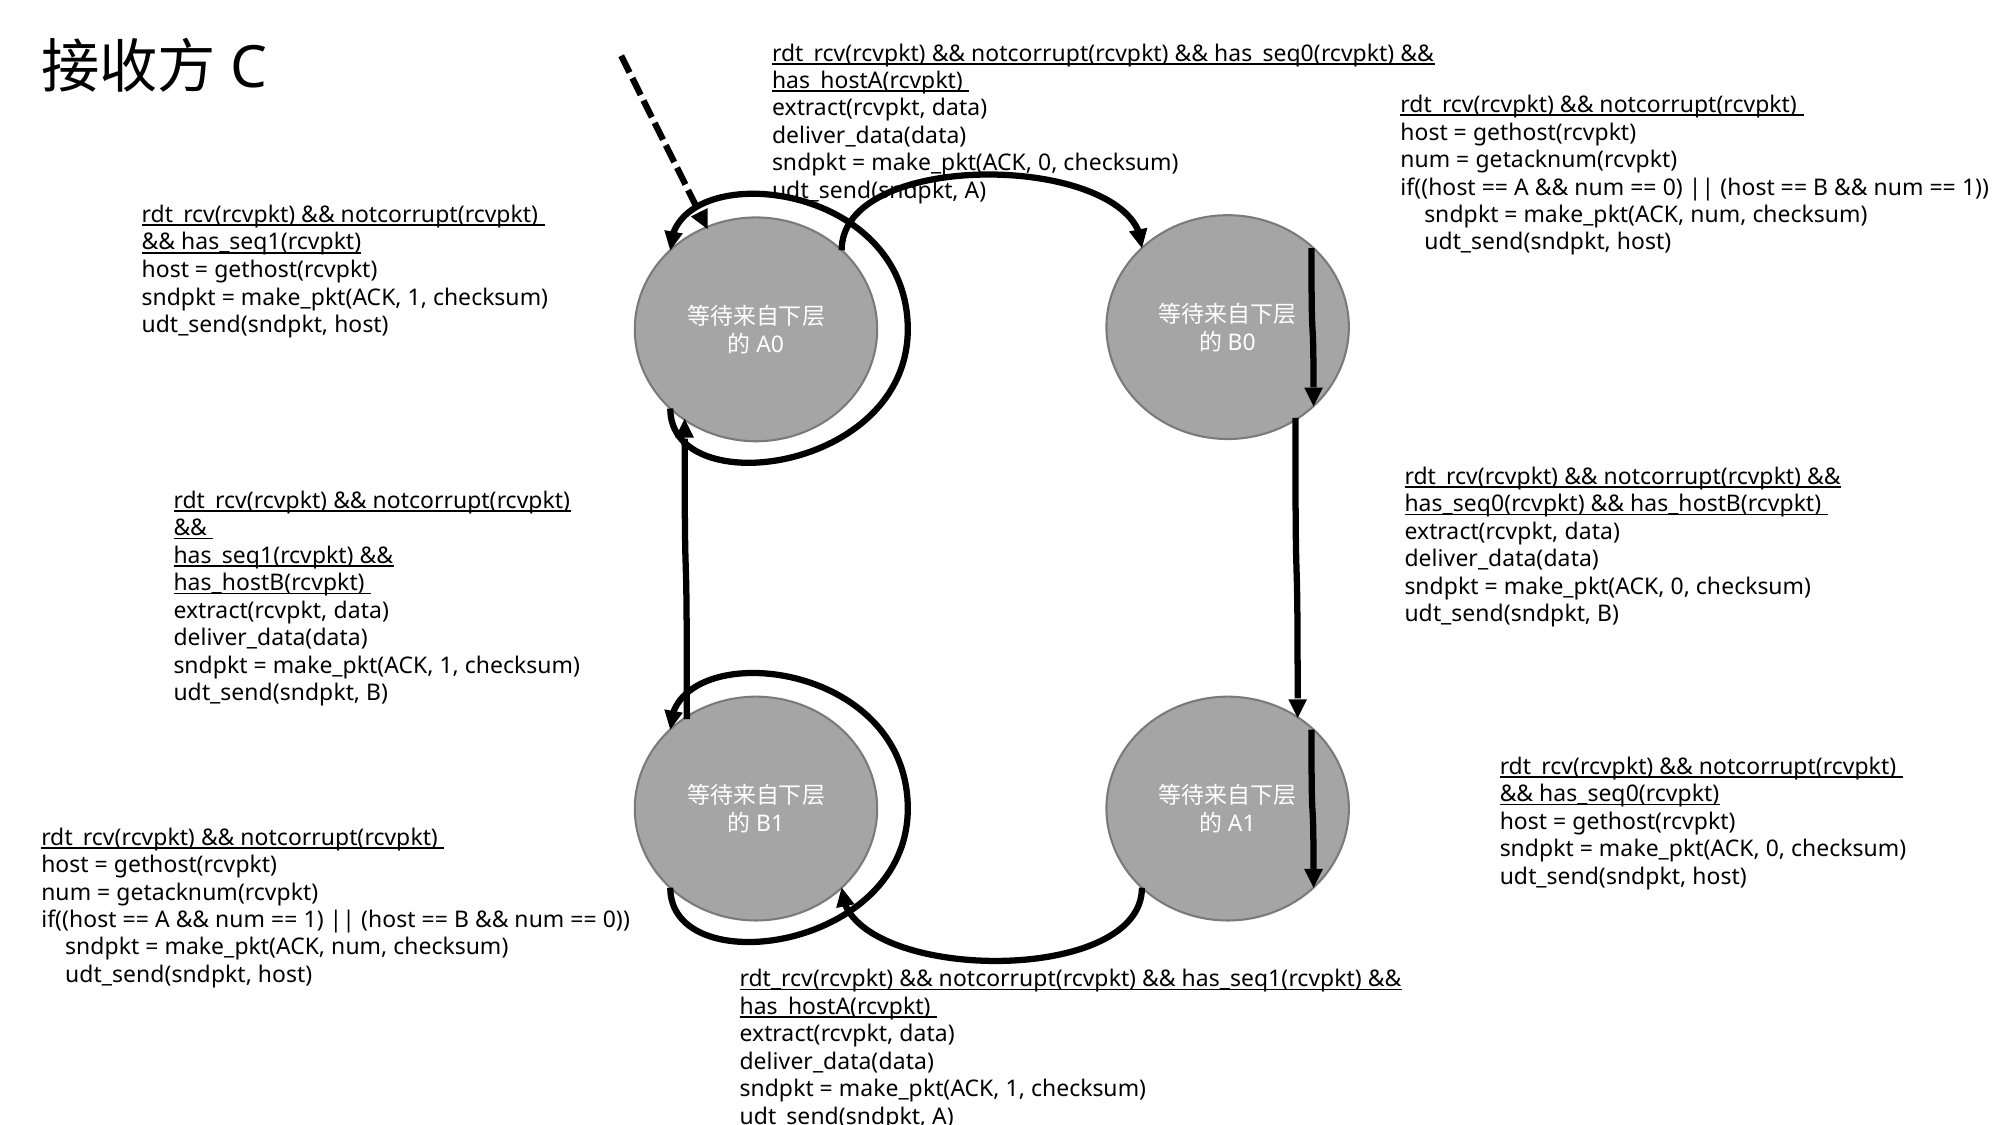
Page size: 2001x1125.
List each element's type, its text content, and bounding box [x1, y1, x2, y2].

text_box rdt_rcv(rcvpkt) && notcorrupt(rcvpkt) && has_seq0(rcvpkt) && has_hostB(rcvpkt) extract(rcvpkt, data) deliver_data(data) sndpkt = make_pkt(ACK, 0, checksum) udt_send(sndpkt, B) [1389, 454, 1861, 634]
text_box rdt_rcv(rcvpkt) && notcorrupt(rcvpkt) && has_seq0(rcvpkt) host = gethost(rcvpkt) sndpkt = make_pkt(ACK, 0, checksum) udt_send(sndpkt, host) [1485, 744, 1927, 897]
text_box rdt_rcv(rcvpkt) && notcorrupt(rcvpkt) host = gethost(rcvpkt) num = getacknum(rcvpkt) if((host == A && num == 1) || (host == B && num == 0)) sndpkt = make_pkt(ACK, num, checksum) udt_send(sndpkt, host) [26, 814, 658, 995]
text_box rdt_rcv(rcvpkt) && notcorrupt(rcvpkt) && has_seq1(rcvpkt) && has_hostB(rcvpkt) extract(rcvpkt, data) deliver_data(data) sndpkt = make_pkt(ACK, 1, checksum) udt_send(sndpkt, B) [158, 478, 606, 713]
text_box 等待来自下层的B0 [1105, 214, 1350, 441]
text_box rdt_rcv(rcvpkt) && notcorrupt(rcvpkt) && has_seq1(rcvpkt) && has_hostA(rcvpkt) extract(rcvpkt, data) deliver_data(data) sndpkt = make_pkt(ACK, 1, checksum) udt_send(sndpkt, A) [724, 956, 1559, 1125]
text_box rdt_rcv(rcvpkt) && notcorrupt(rcvpkt) && has_seq0(rcvpkt) && has_hostA(rcvpkt) extract(rcvpkt, data) deliver_data(data) sndpkt = make_pkt(ACK, 0, checksum) udt_send(sndpkt, A) [757, 30, 1592, 211]
text_box 等待来自下层的A1 [1105, 695, 1350, 922]
text_box rdt_rcv(rcvpkt) && notcorrupt(rcvpkt) && has_seq1(rcvpkt) host = gethost(rcvpkt) sndpkt = make_pkt(ACK, 1, checksum) udt_send(sndpkt, host) [126, 192, 574, 345]
text_box 接收方C [26, 22, 292, 107]
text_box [621, 55, 708, 230]
text_box rdt_rcv(rcvpkt) && notcorrupt(rcvpkt) host = gethost(rcvpkt) num = getacknum(rcvpkt) if((host == A && num == 0) || (host == B && num == 1)) sndpkt = make_pkt(ACK, num, checksum) udt_send(sndpkt, host) [1385, 82, 2000, 262]
text_box 等待来自下层的A0 [633, 216, 879, 443]
text_box 等待来自下层的B1 [633, 695, 879, 922]
